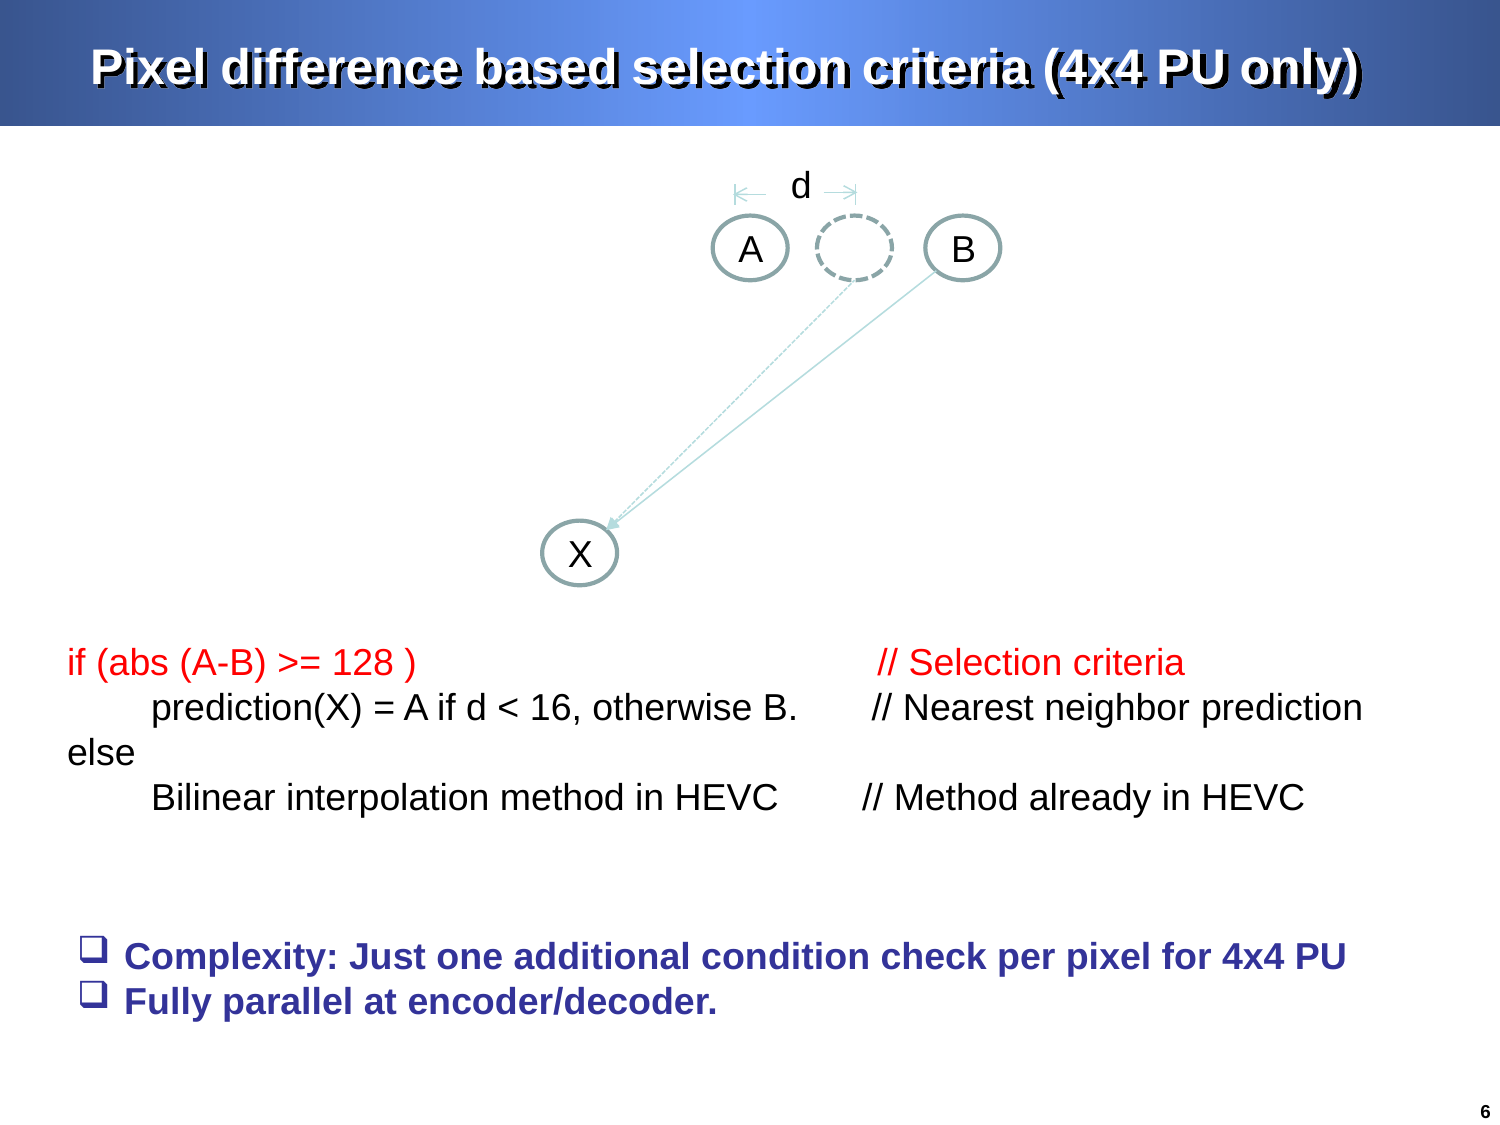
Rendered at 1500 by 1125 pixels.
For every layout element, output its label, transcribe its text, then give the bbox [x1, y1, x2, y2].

text_box if (abs (A-B) >= 128 ) // Selection criteria prediction(X) = A if d < 16, otherwise B. // Nearest neighbor prediction else Bilinear interpolation method in HEVC // Method already in HEVC [52, 630, 1469, 826]
slide_number 6 [1368, 1091, 1500, 1125]
title Pixel difference based selection criteria (4x4 PU only) [74, 12, 1426, 126]
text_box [541, 183, 1001, 586]
text_box d [775, 153, 827, 182]
text_box Complexity: Just one additional condition check per pixel for 4x4 PU Fully parallel at encoder/decoder. [62, 924, 1459, 1030]
